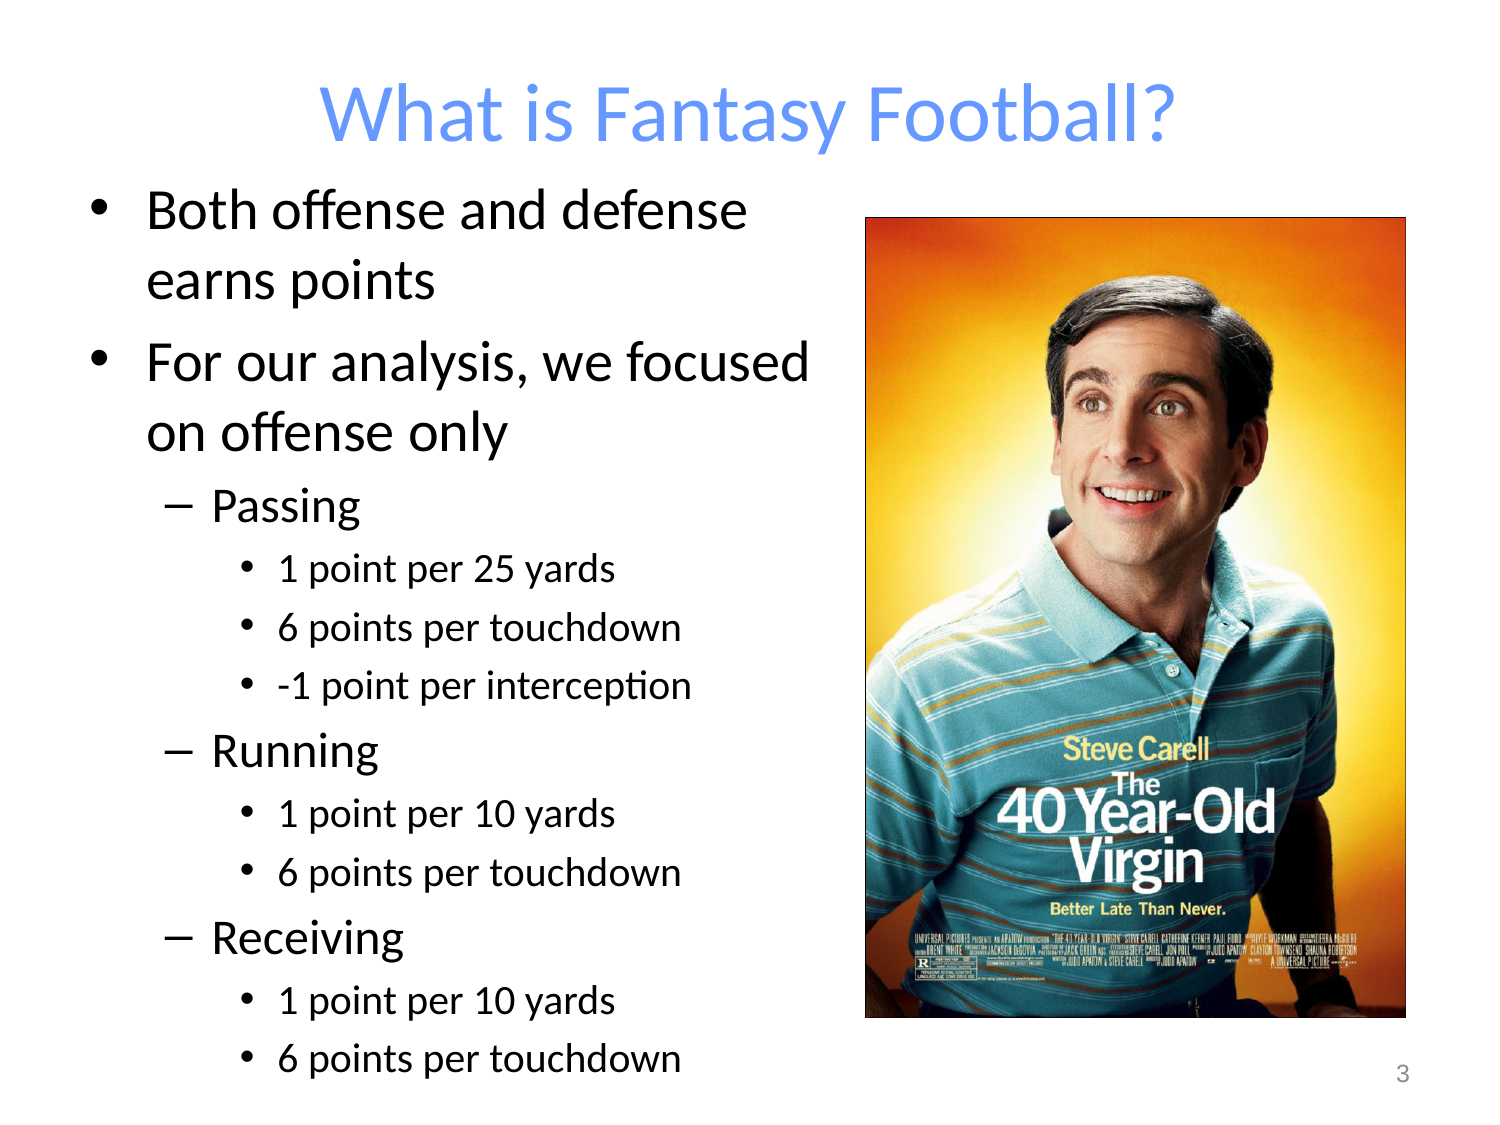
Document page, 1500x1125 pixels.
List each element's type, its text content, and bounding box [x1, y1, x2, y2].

text_box Both offense and defense earns points For our analysis, we focused on offense only Passing 1 point per 25 yards 6 points per touchdown -1 point per interception Running 1 point per 10 yards 6 points per touchdown Receiving 1 point per 10 yards 6 points per touchdown [74, 163, 828, 942]
title What is Fantasy Football? [74, 14, 1426, 203]
slide_number 3 [1074, 1042, 1425, 1103]
picture [864, 217, 1406, 1018]
